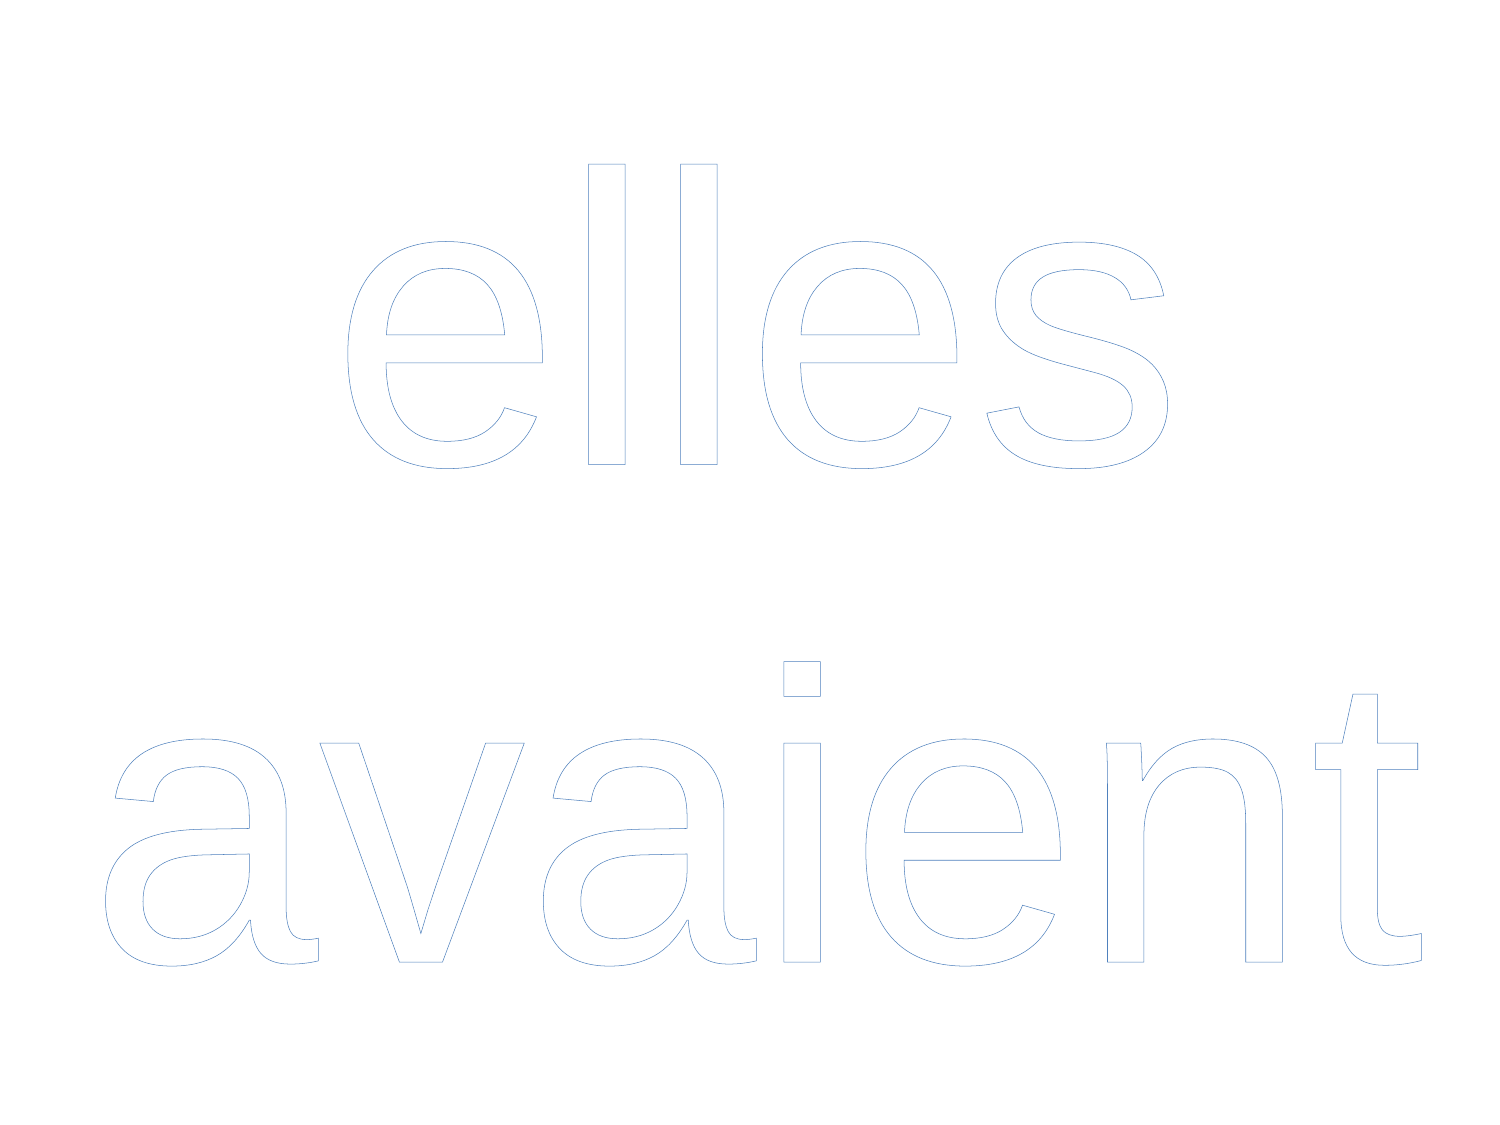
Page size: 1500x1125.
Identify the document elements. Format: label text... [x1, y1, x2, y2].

text_box elles avaient [49, 42, 1463, 1053]
